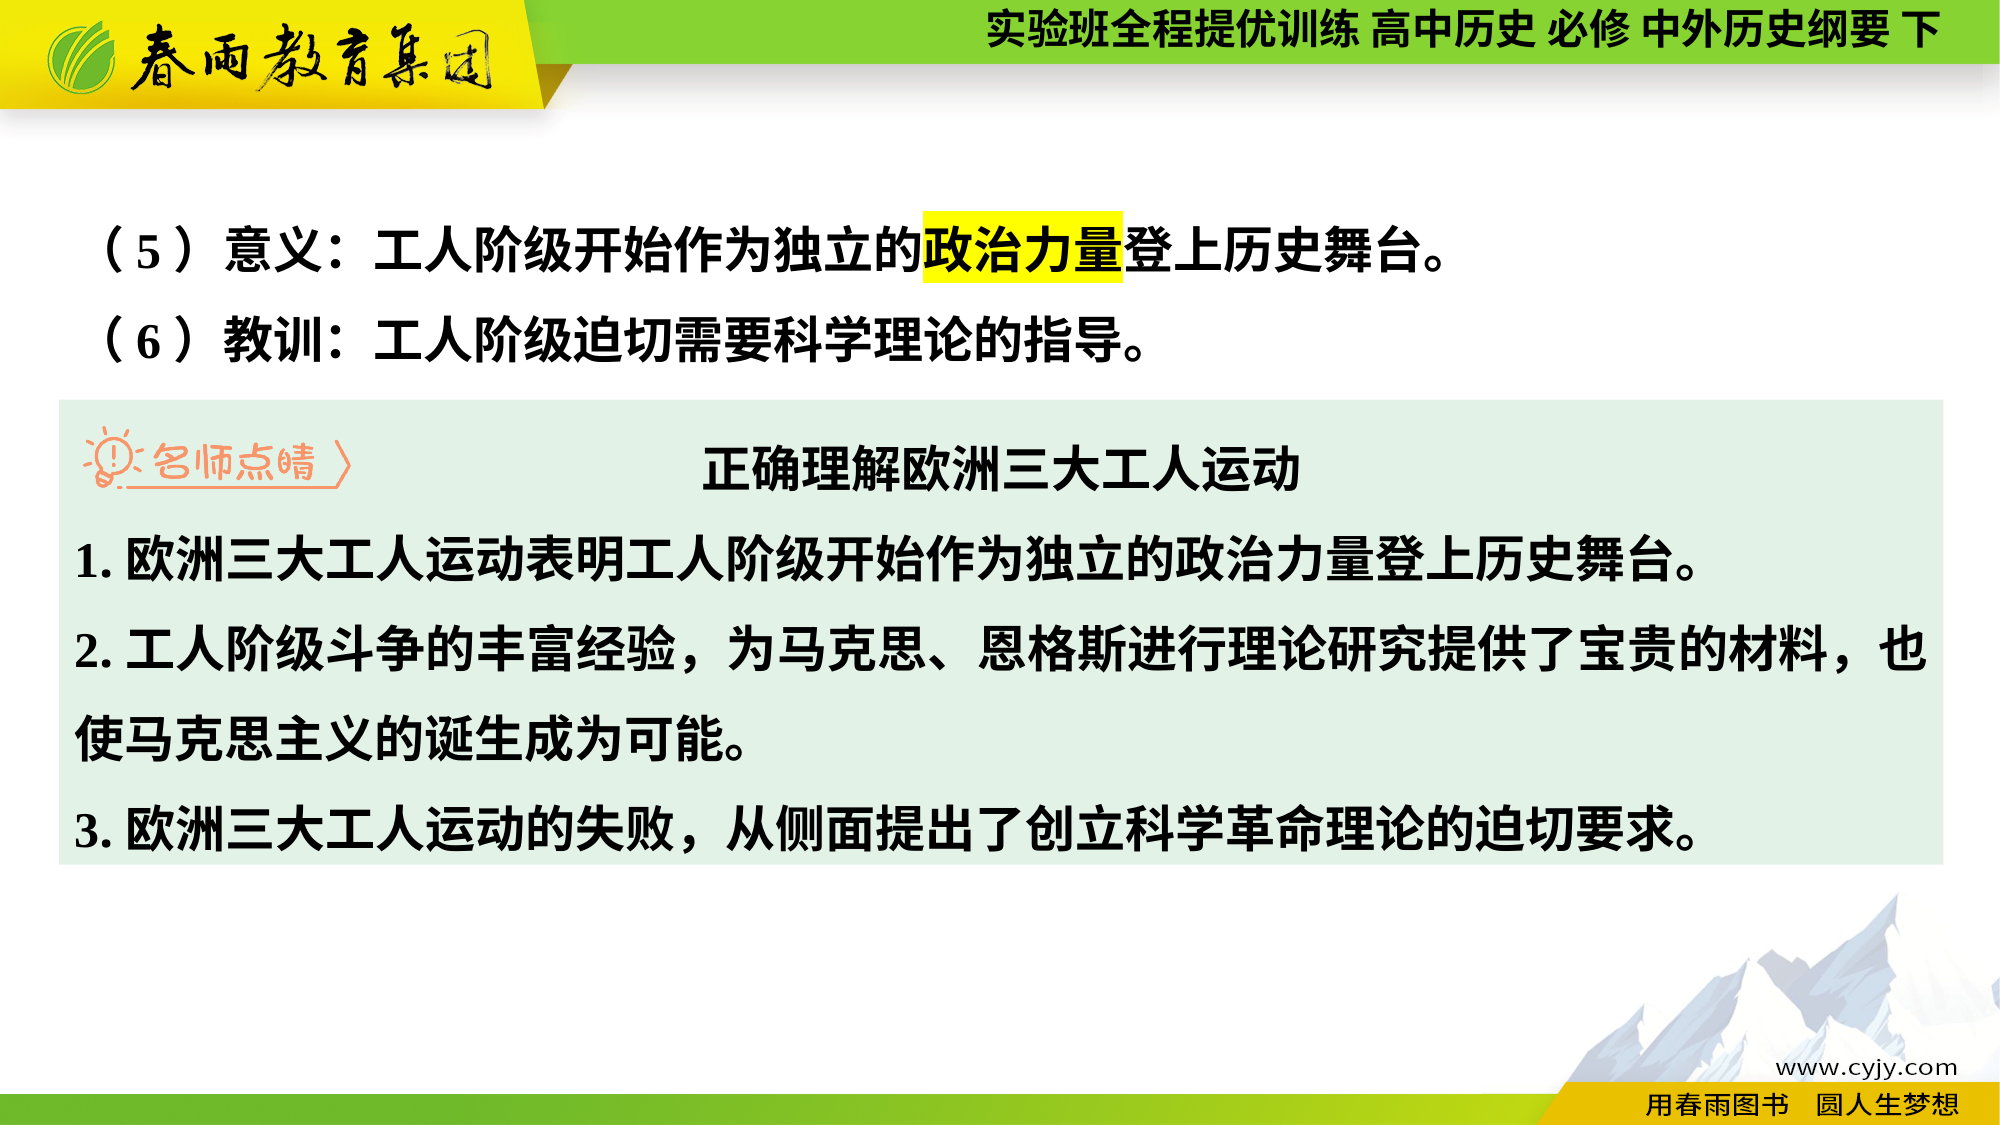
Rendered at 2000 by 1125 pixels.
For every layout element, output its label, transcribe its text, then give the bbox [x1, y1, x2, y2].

text_box 正确理解欧洲三大工人运动 1.欧洲三大工人运动表明工人阶级开始作为独立的政治力量登上历史舞台。 2.工人阶级斗争的丰富经验，为马克思、恩格斯进行理论研究提供了宝贵的材料，也使马克思主义的诞生成为可能。 3.欧洲三大工人运动的失败，从侧面提出了创立科学革命理论的迫切要求。 [59, 399, 1944, 865]
list （5）意义：工人阶级开始作为独立的政治力量登上历史舞台。 （6）教训：工人阶级迫切需要科学理论的指导。 [59, 181, 1944, 367]
picture [0, 0, 2000, 1125]
